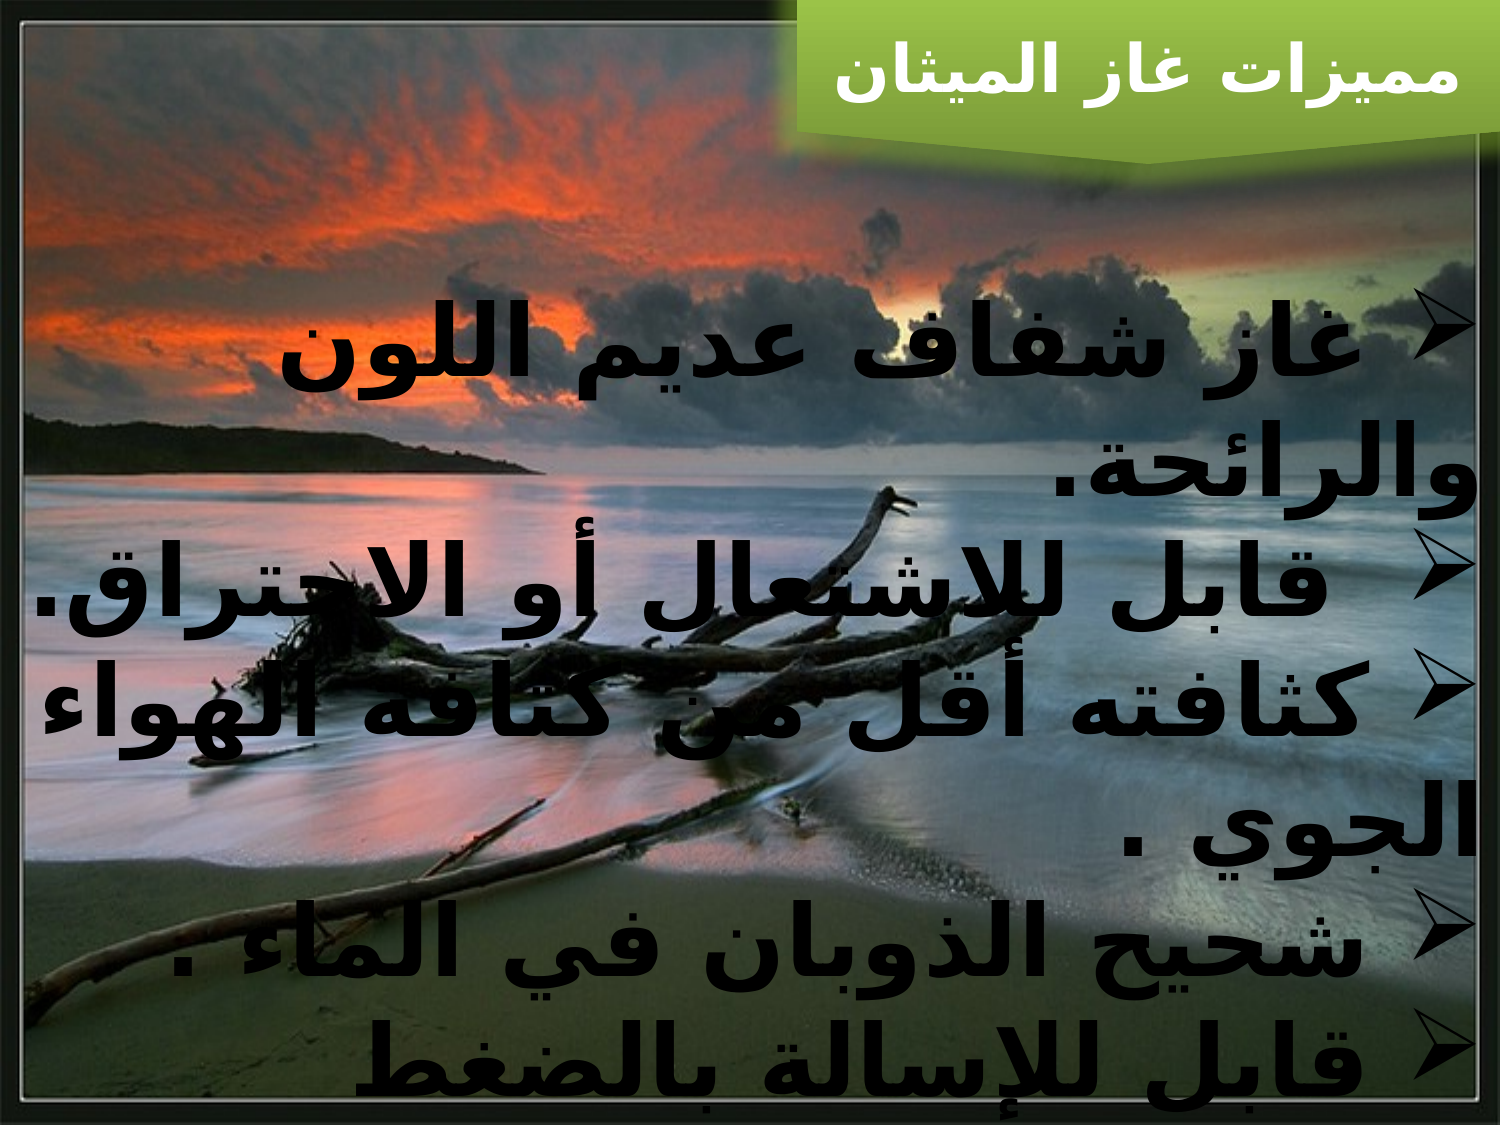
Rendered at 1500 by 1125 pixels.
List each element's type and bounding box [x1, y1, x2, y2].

list [0, 0, 1500, 1125]
